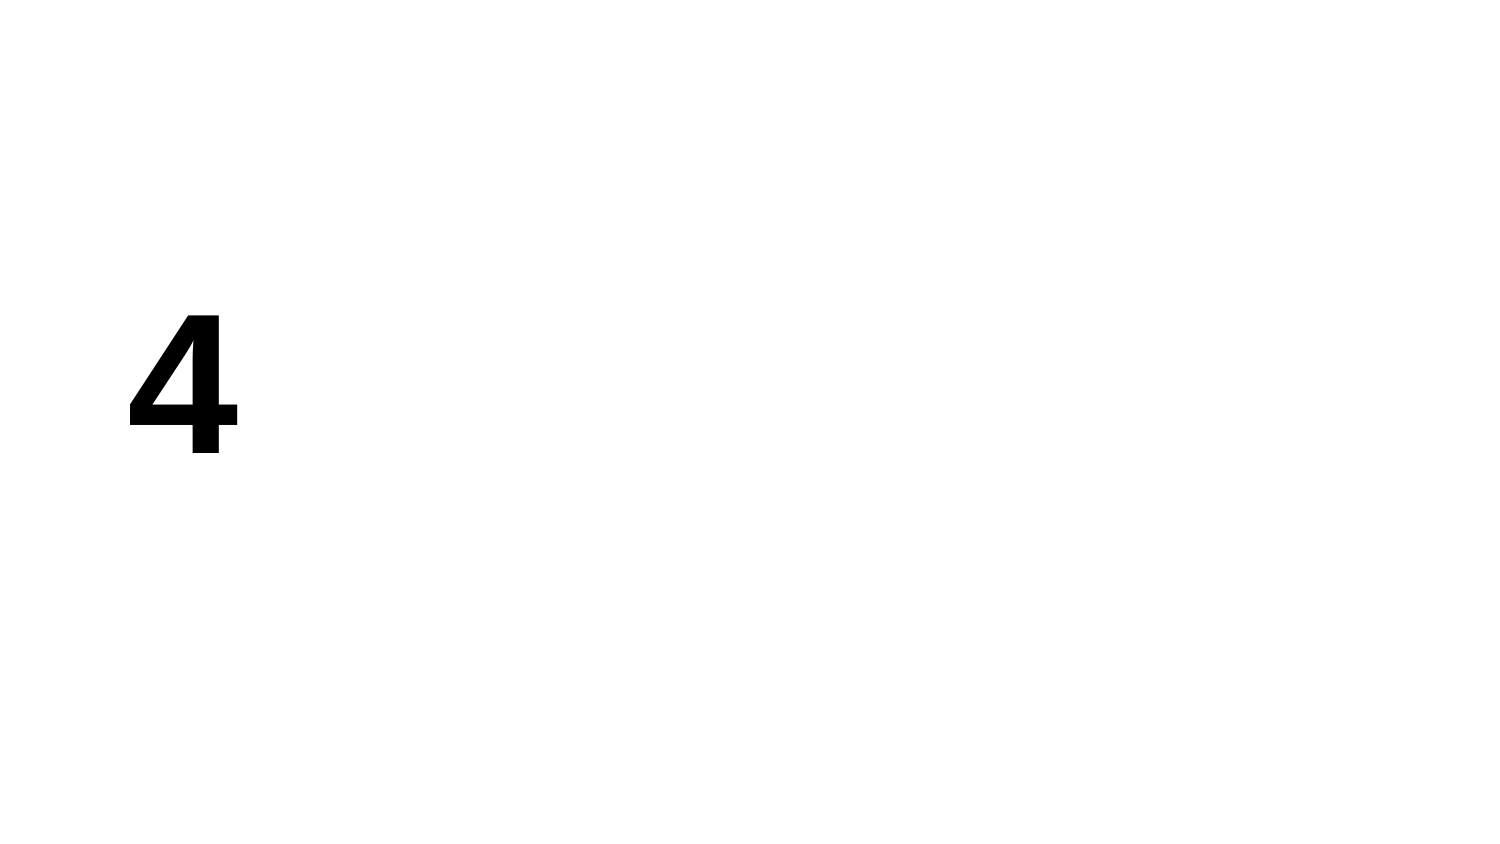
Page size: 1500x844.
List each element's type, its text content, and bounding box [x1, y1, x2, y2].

text_box 4 [112, 235, 1388, 509]
